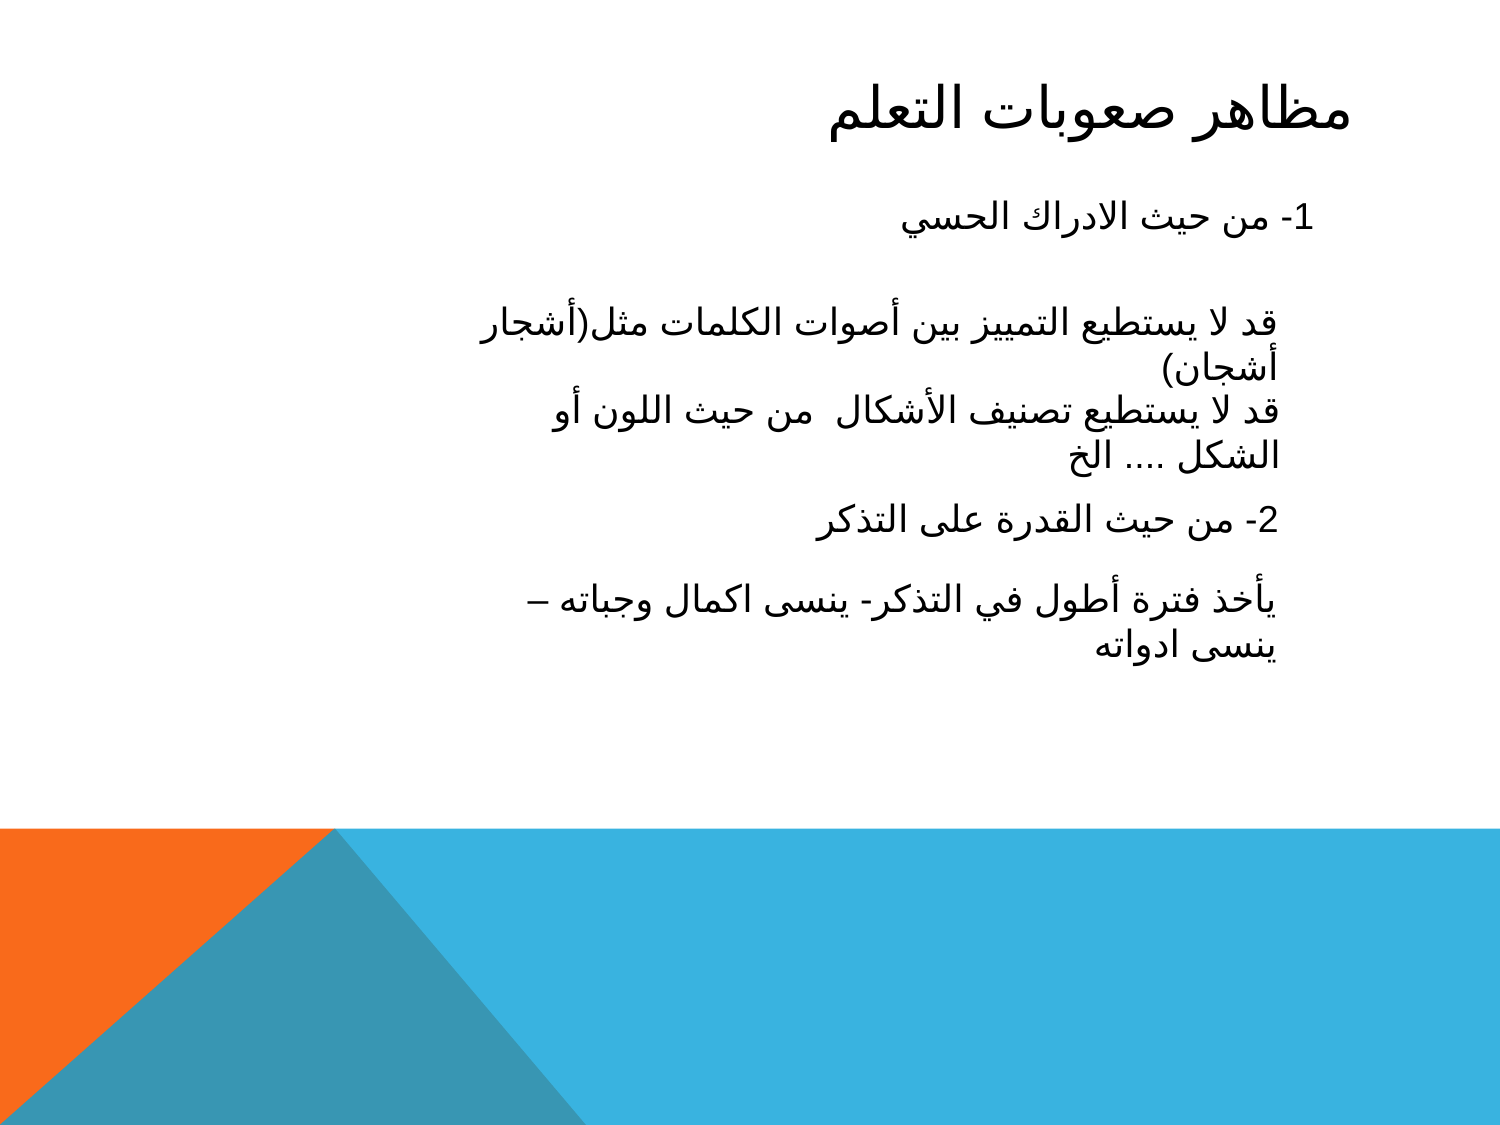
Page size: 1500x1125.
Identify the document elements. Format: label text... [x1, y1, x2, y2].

text_box 2- من حيث القدرة على التذكر [690, 487, 1294, 548]
text_box يأخذ فترة أطول في التذكر- ينسى اكمال وجباته –ينسى ادواته [453, 567, 1292, 673]
text_box 1- من حيث الادراك الحسي [726, 184, 1329, 245]
text_box قد لا يستطيع تصنيف الأشكال من حيث اللون أو الشكل .... الخ [457, 378, 1296, 484]
text_box قد لا يستطيع التمييز بين أصوات الكلمات مثل(أشجار أشجان) [454, 290, 1294, 396]
title مظاهر صعوبات التعلم [134, 59, 1369, 150]
